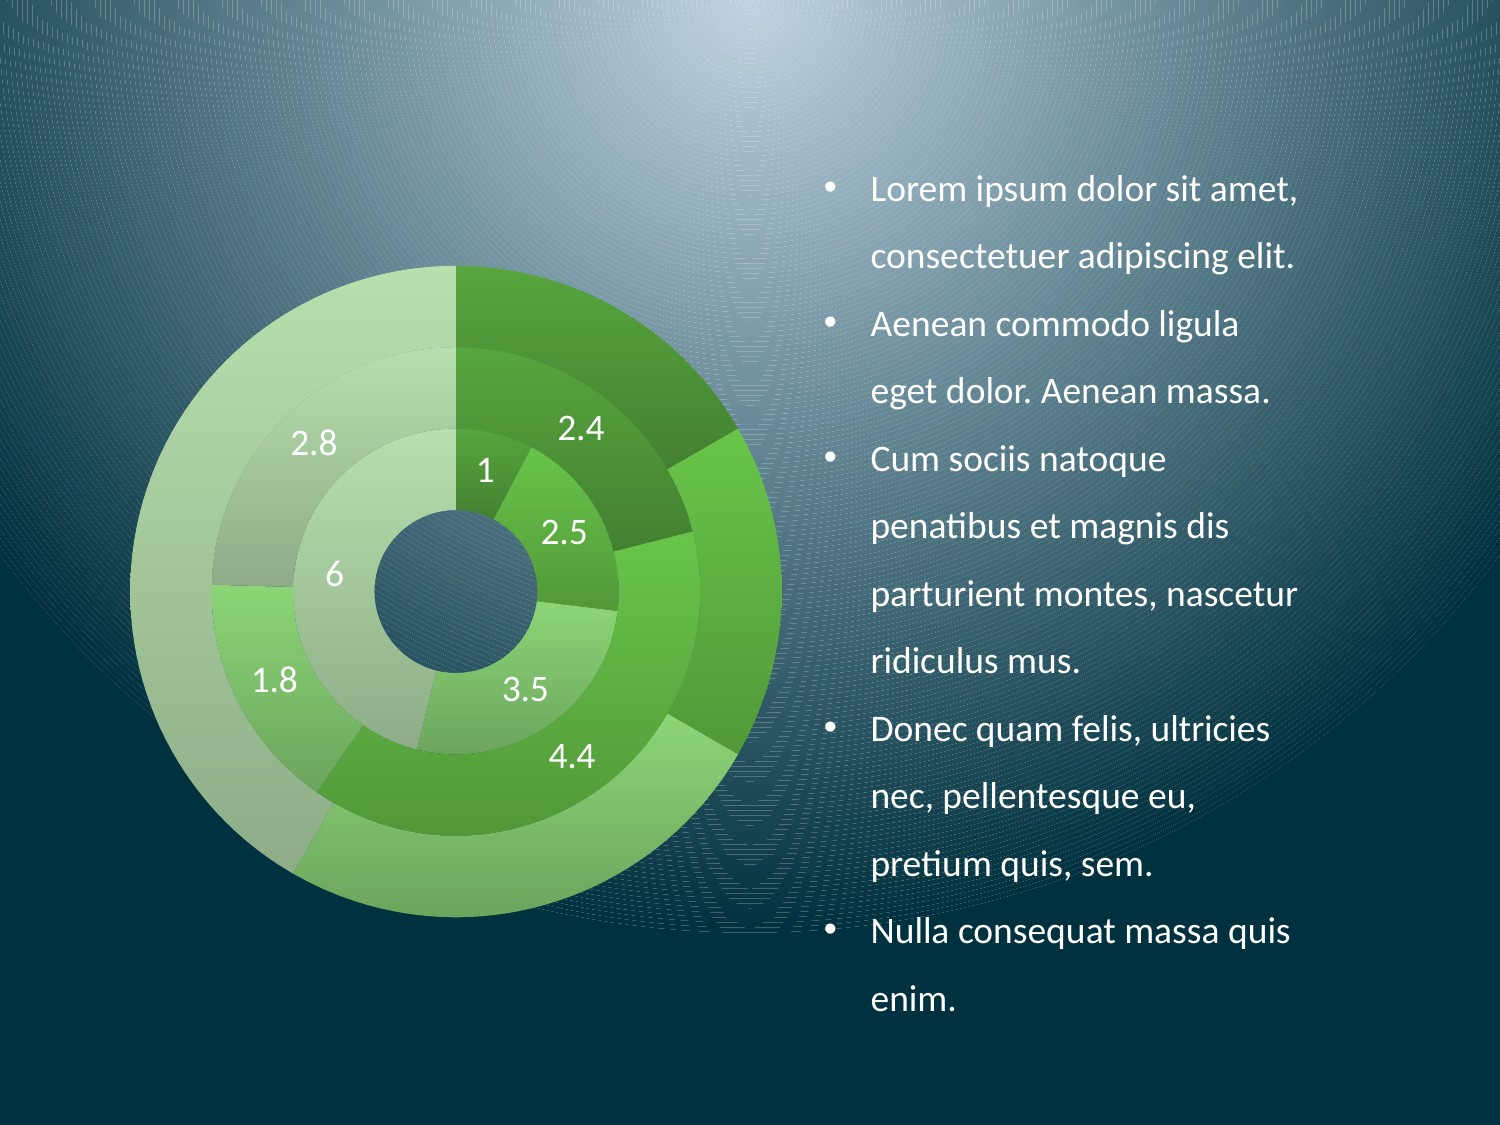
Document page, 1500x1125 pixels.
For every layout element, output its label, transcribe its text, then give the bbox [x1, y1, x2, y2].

text_box Lorem ipsum dolor sit amet, consectetuer adipiscing elit. Aenean commodo ligula eget dolor. Aenean massa. Cum sociis natoque penatibus et magnis dis parturient montes, nascetur ridiculus mus. Donec quam felis, ultricies nec, pellentesque eu, pretium quis, sem. Nulla consequat massa quis enim. [809, 133, 1329, 1072]
chart [90, 251, 822, 932]
